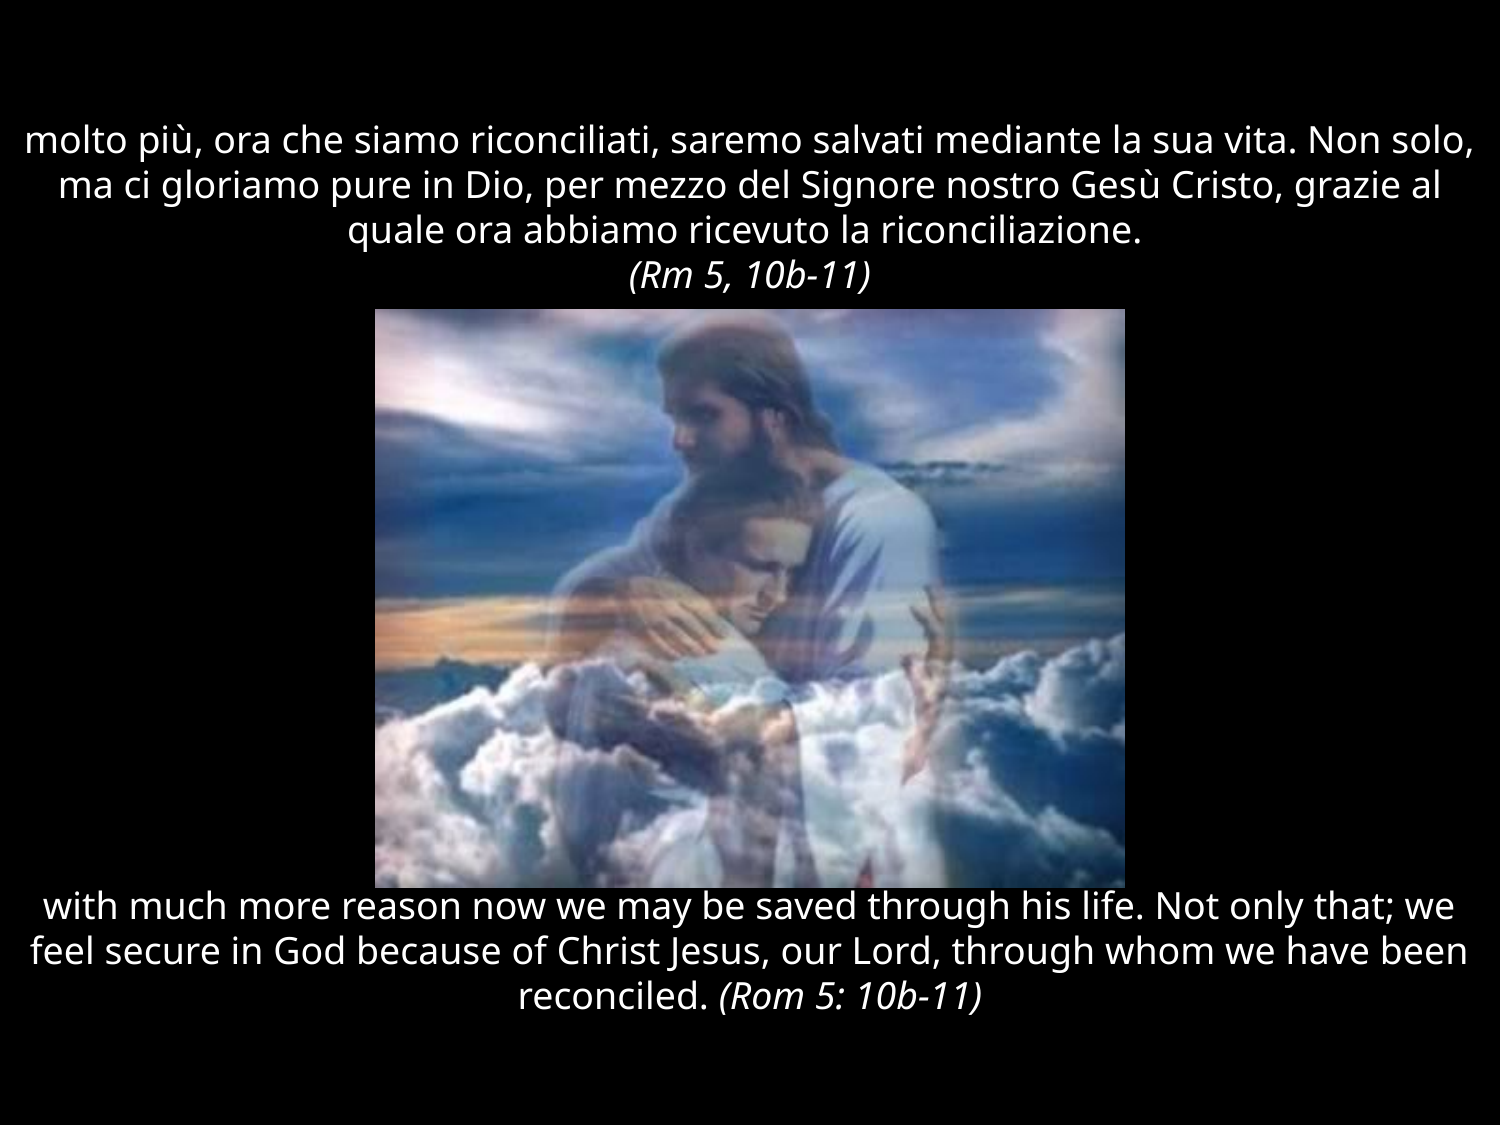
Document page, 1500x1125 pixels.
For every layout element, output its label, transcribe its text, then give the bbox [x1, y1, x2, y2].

title molto più, ora che siamo riconciliati, saremo salvati mediante la sua vita. Non solo, ma ci gloriamo pure in Dio, per mezzo del Signore nostro Gesù Cristo, grazie al quale ora abbiamo ricevuto la riconciliazione. (Rm 5, 10b-11) [0, 112, 1500, 300]
picture [374, 309, 1125, 888]
text_box with much more reason now we may be saved through his life. Not only that; we feel secure in God because of Christ Jesus, our Lord, through whom we have been reconciled. (Rom 5: 10b-11) [0, 874, 1500, 1025]
